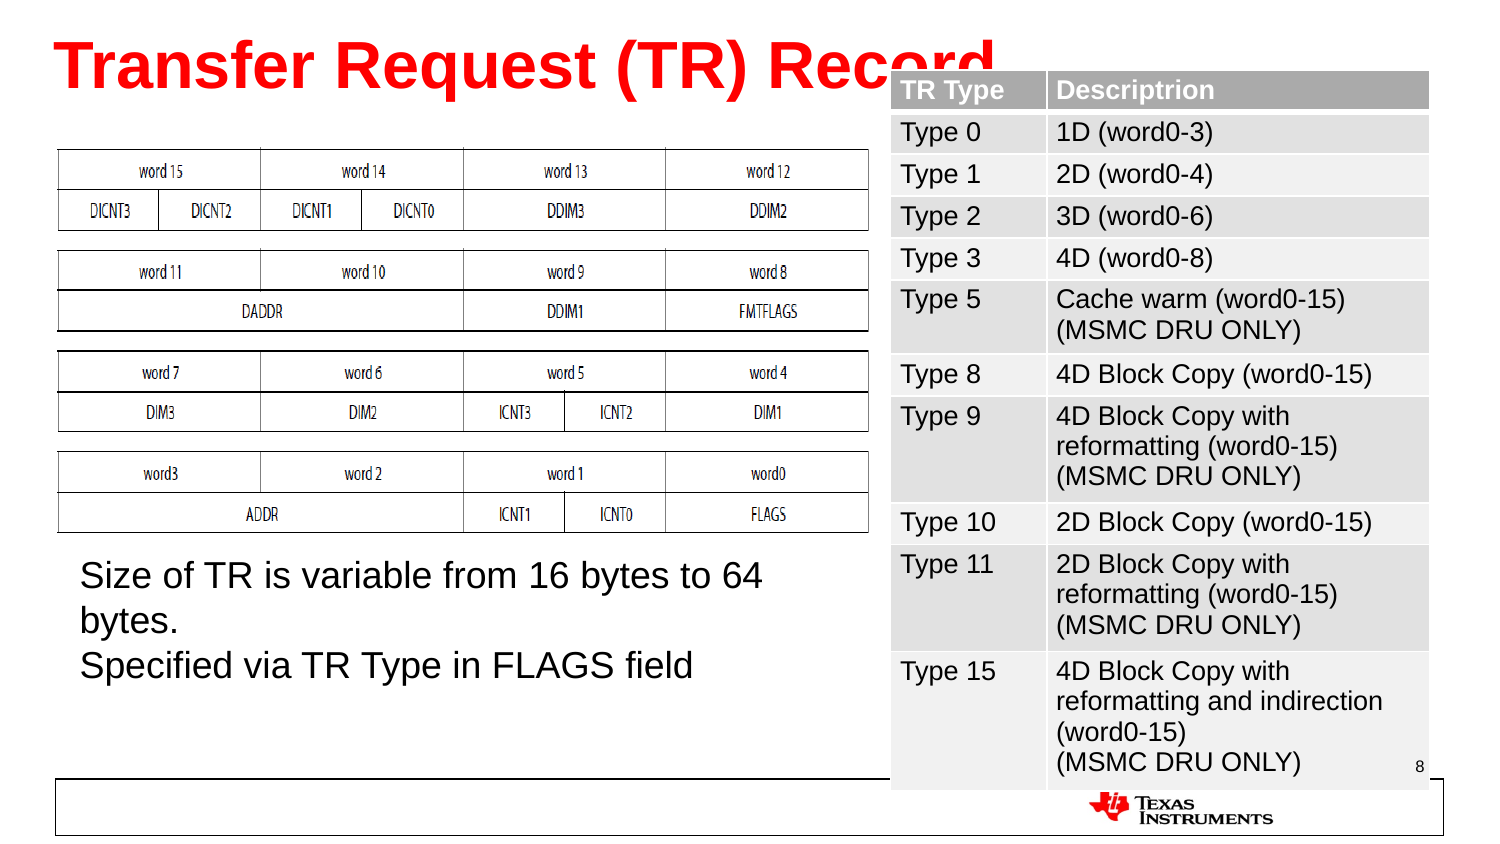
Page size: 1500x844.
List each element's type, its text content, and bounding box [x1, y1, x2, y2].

table_cell Type 5 [891, 281, 1046, 353]
table_header Descriptrion [1048, 71, 1429, 109]
table_cell 2D Block Copy (word0-15) [1048, 504, 1429, 544]
table_cell 2D (word0-4) [1048, 155, 1429, 195]
table_cell 4D Block Copy with reformatting and indirection (word0-15) (MSMC DRU ONLY) [1048, 652, 1429, 790]
picture [30, 140, 874, 548]
table_cell Type 1 [891, 155, 1046, 195]
table_cell 1D (word0-3) [1048, 115, 1429, 153]
table_cell 4D (word0-8) [1048, 239, 1429, 279]
table_cell Cache warm (word0-15) (MSMC DRU ONLY) [1048, 281, 1429, 353]
picture [1087, 792, 1274, 825]
title Transfer Request (TR) Record [37, 17, 1426, 119]
table_header TR Type [891, 71, 1046, 109]
table_cell 3D (word0-6) [1048, 197, 1429, 237]
slide_number 8 [1089, 747, 1440, 774]
table_cell Type 15 [891, 652, 1046, 790]
table_cell Type 2 [891, 197, 1046, 237]
table_cell Type 9 [891, 397, 1046, 502]
table_cell 4D Block Copy with reformatting (word0-15) (MSMC DRU ONLY) [1048, 397, 1429, 502]
table_cell Type 8 [891, 355, 1046, 395]
text_box Size of TR is variable from 16 bytes to 64 bytes. Specified via TR Type in FLAGS field [70, 553, 874, 692]
table_cell Type 10 [891, 504, 1046, 544]
table_cell Type 3 [891, 239, 1046, 279]
table_cell 2D Block Copy with reformatting (word0-15) (MSMC DRU ONLY) [1048, 545, 1429, 651]
table_cell Type 11 [891, 545, 1046, 651]
table_cell Type 0 [891, 115, 1046, 153]
table_cell 4D Block Copy (word0-15) [1048, 355, 1429, 395]
